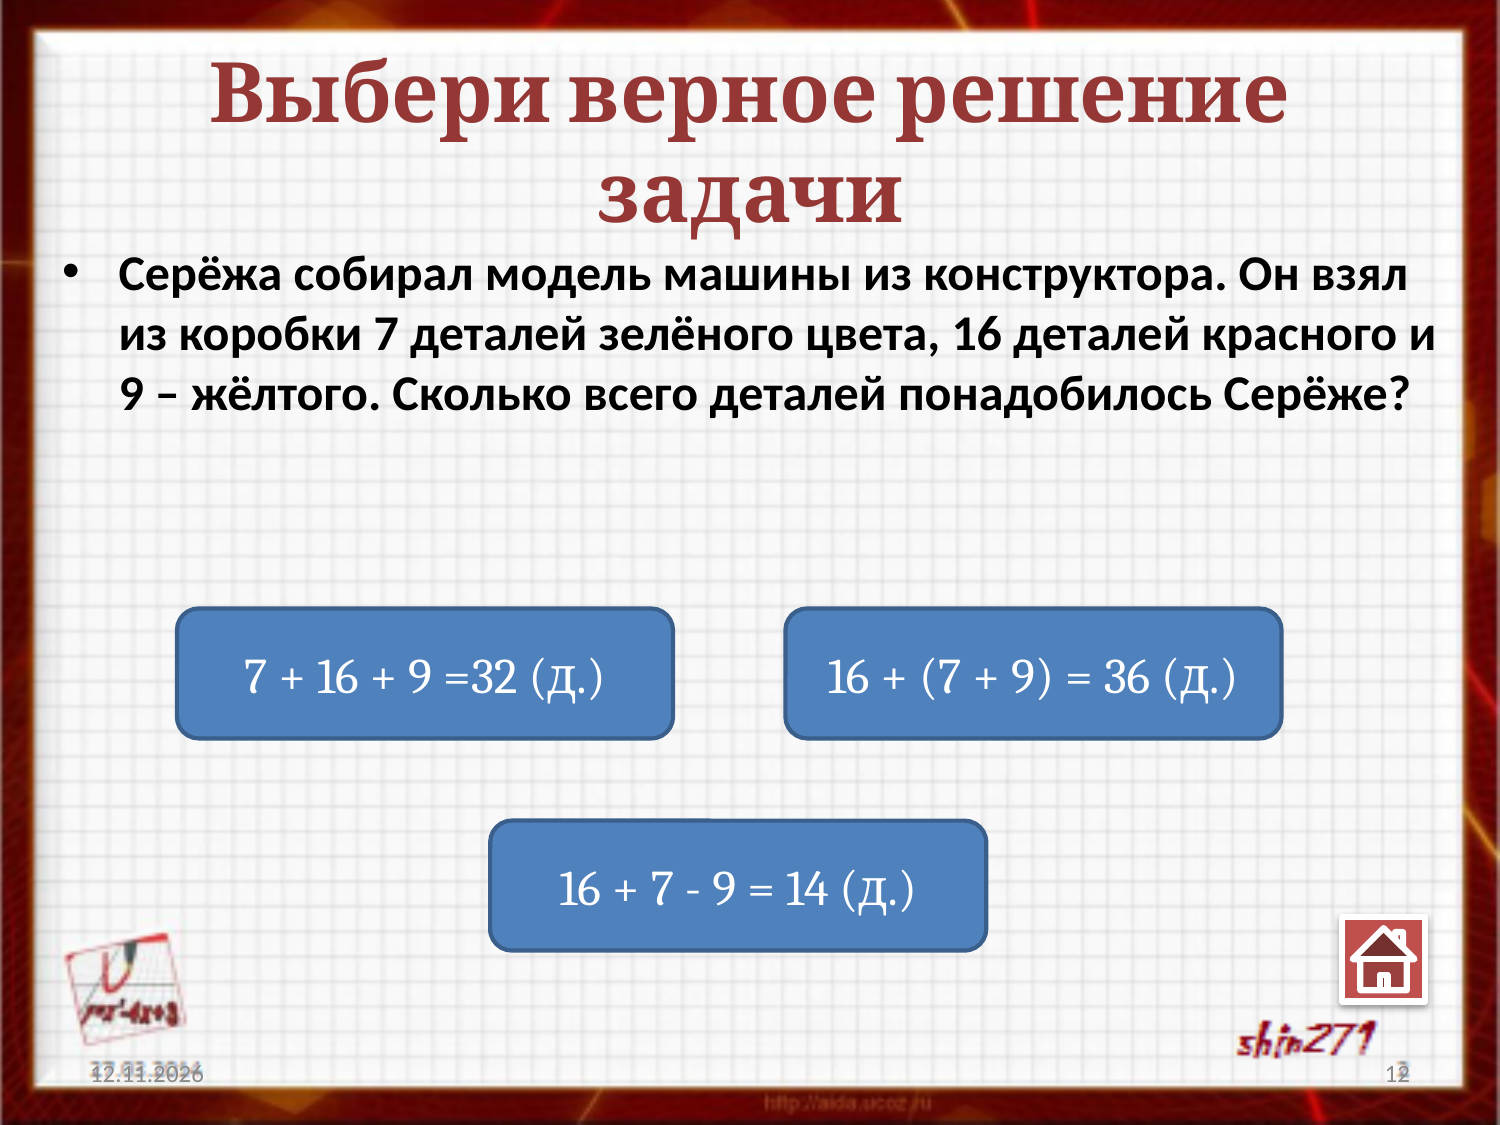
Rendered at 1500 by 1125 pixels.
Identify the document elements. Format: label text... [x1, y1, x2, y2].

text_box 16 + (7 + 9) = 36 (д.) [783, 606, 1284, 741]
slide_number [75, 1042, 425, 1103]
text_box 7 + 16 + 9 =32 (д.) [174, 606, 676, 741]
text_box [1339, 914, 1428, 1005]
title Выбери верное решение задачи [75, 45, 1425, 232]
text_box 16 + 7 - 9 = 14 (д.) [488, 818, 989, 953]
slide_number 12 [1074, 1042, 1425, 1103]
list Серёжа собирал модель машины из конструктора. Он взял из коробки 7 деталей зелёного цвета, 16 деталей красного и 9 – жёлтого. Сколько всего деталей понадобилось Серёже? [47, 232, 1453, 509]
picture [0, 0, 1500, 1125]
